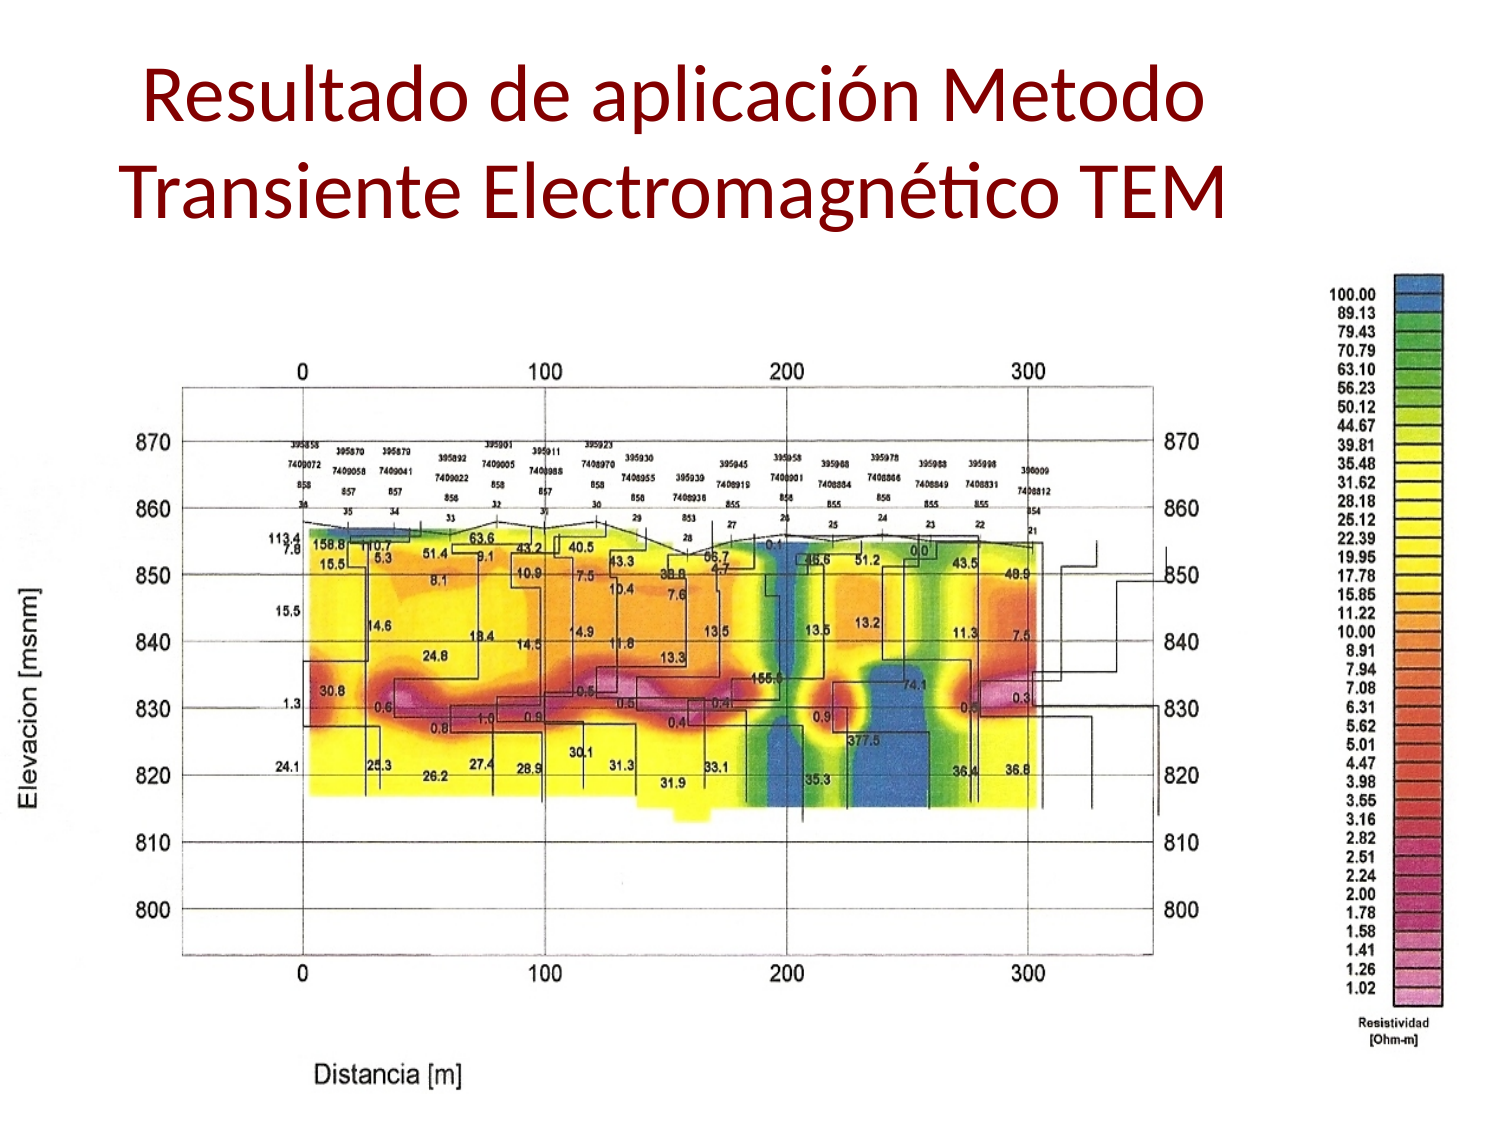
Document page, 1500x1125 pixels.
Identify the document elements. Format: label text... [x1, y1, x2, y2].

picture [0, 255, 1460, 1095]
title Resultado de aplicación Metodo Transiente Electromagnético TEM [0, 30, 1351, 244]
